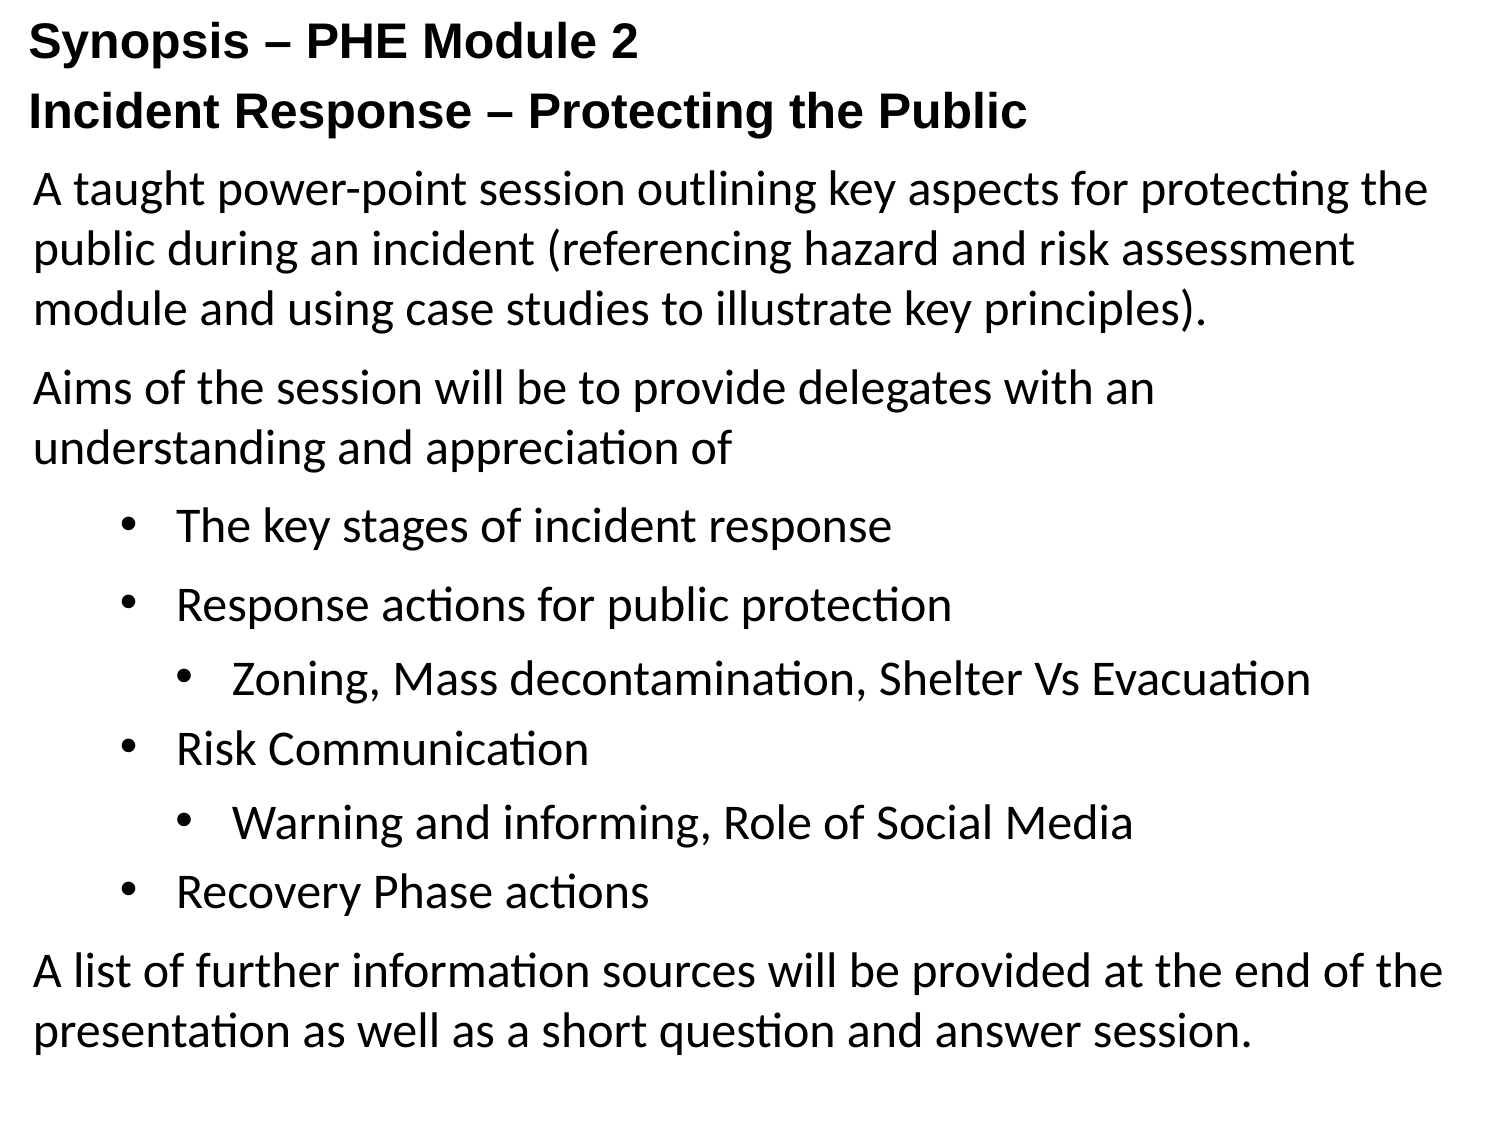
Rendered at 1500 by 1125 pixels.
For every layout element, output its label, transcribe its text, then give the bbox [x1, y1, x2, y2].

text_box A taught power-point session outlining key aspects for protecting the public during an incident (referencing hazard and risk assessment module and using case studies to illustrate key principles). Aims of the session will be to provide delegates with an understanding and appreciation of The key stages of incident response Response actions for public protection Zoning, Mass decontamination, Shelter Vs Evacuation Risk Communication Warning and informing, Role of Social Media Recovery Phase actions A list of further information sources will be provided at the end of the presentation as well as a short question and answer session. [18, 147, 1463, 1065]
text_box Synopsis – PHE Module 2 Incident Response – Protecting the Public [13, 1, 1500, 146]
